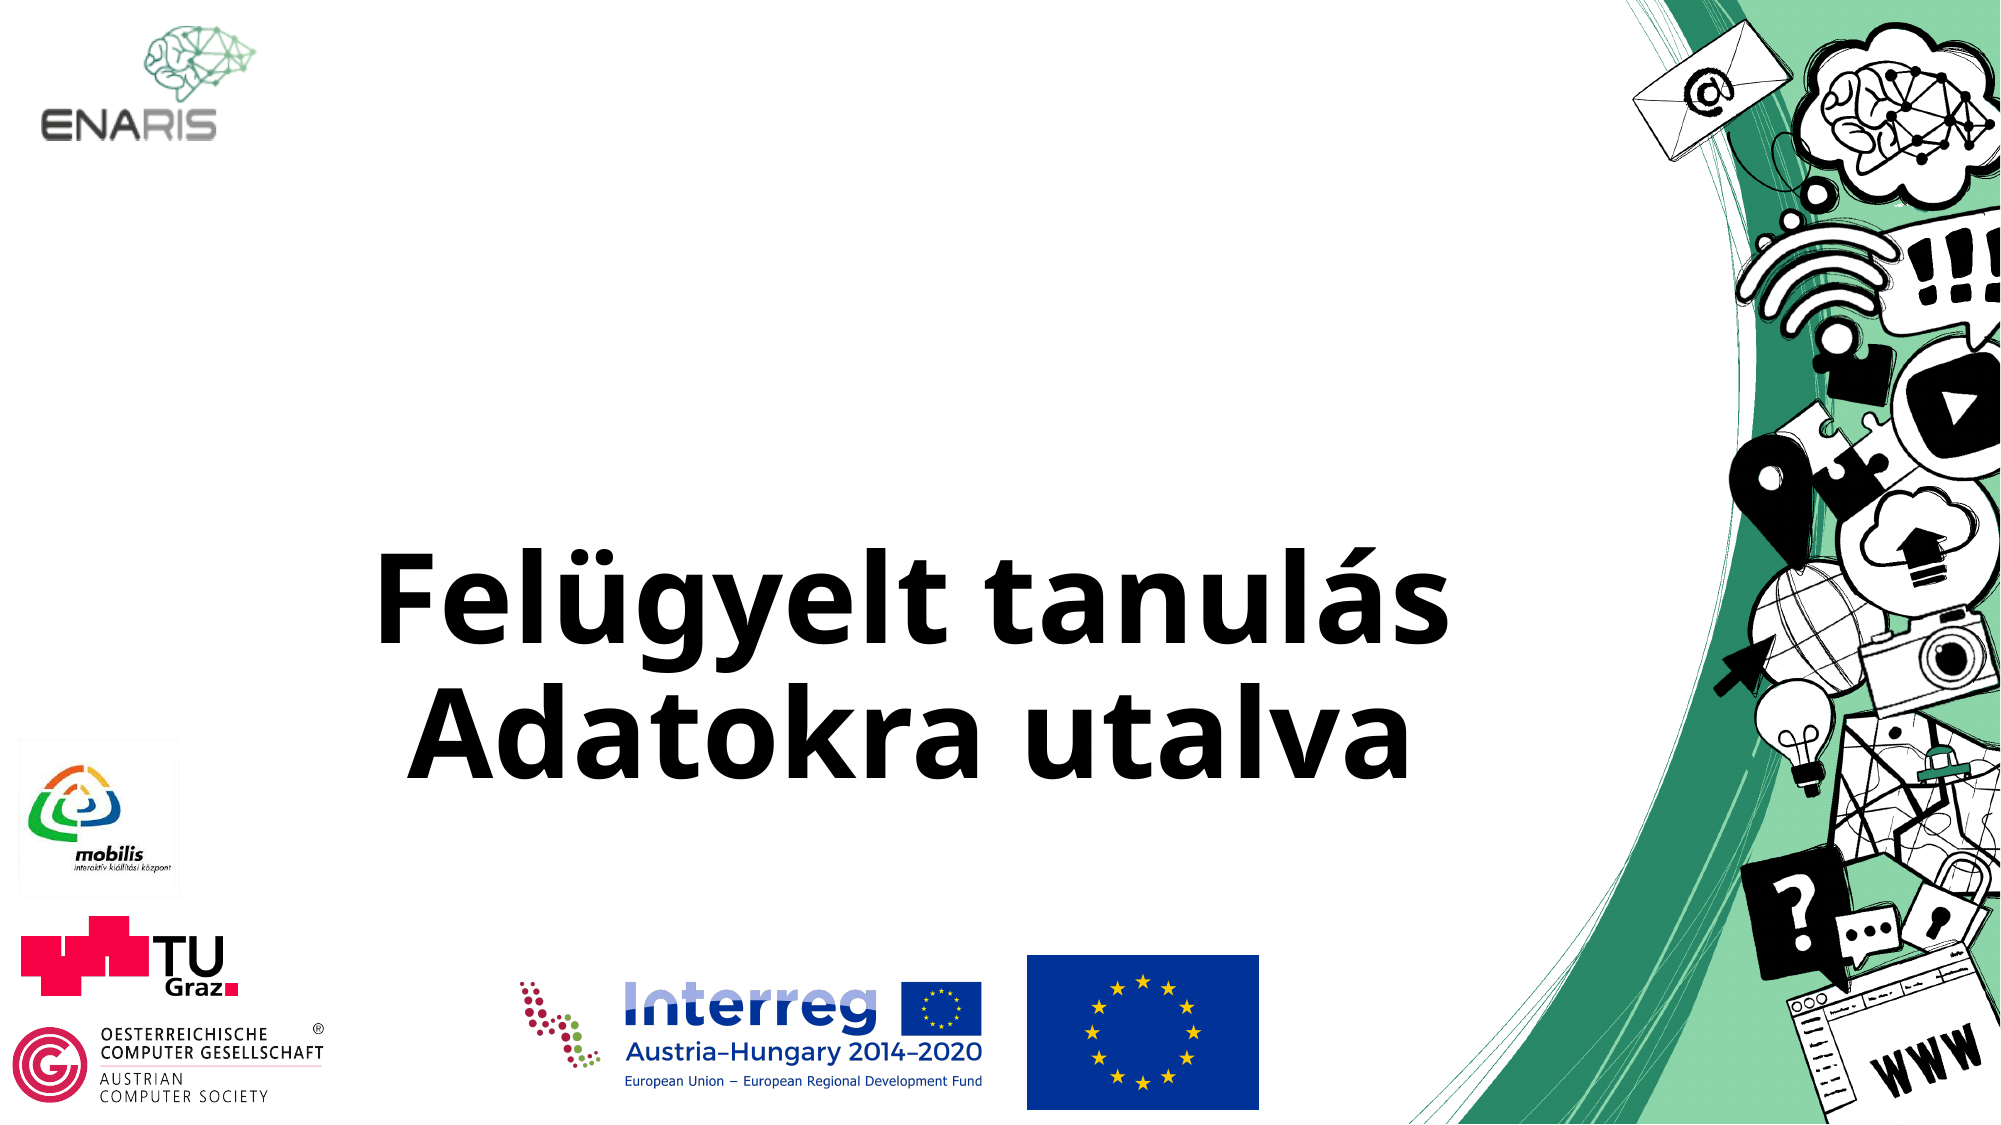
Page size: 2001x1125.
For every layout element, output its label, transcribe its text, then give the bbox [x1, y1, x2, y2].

picture [12, 1023, 324, 1103]
picture [414, 0, 2001, 1124]
picture [18, 738, 180, 899]
title Felügyelt tanulás Adatokra utalva [266, 228, 1559, 814]
picture [21, 916, 238, 996]
picture [41, 26, 258, 141]
